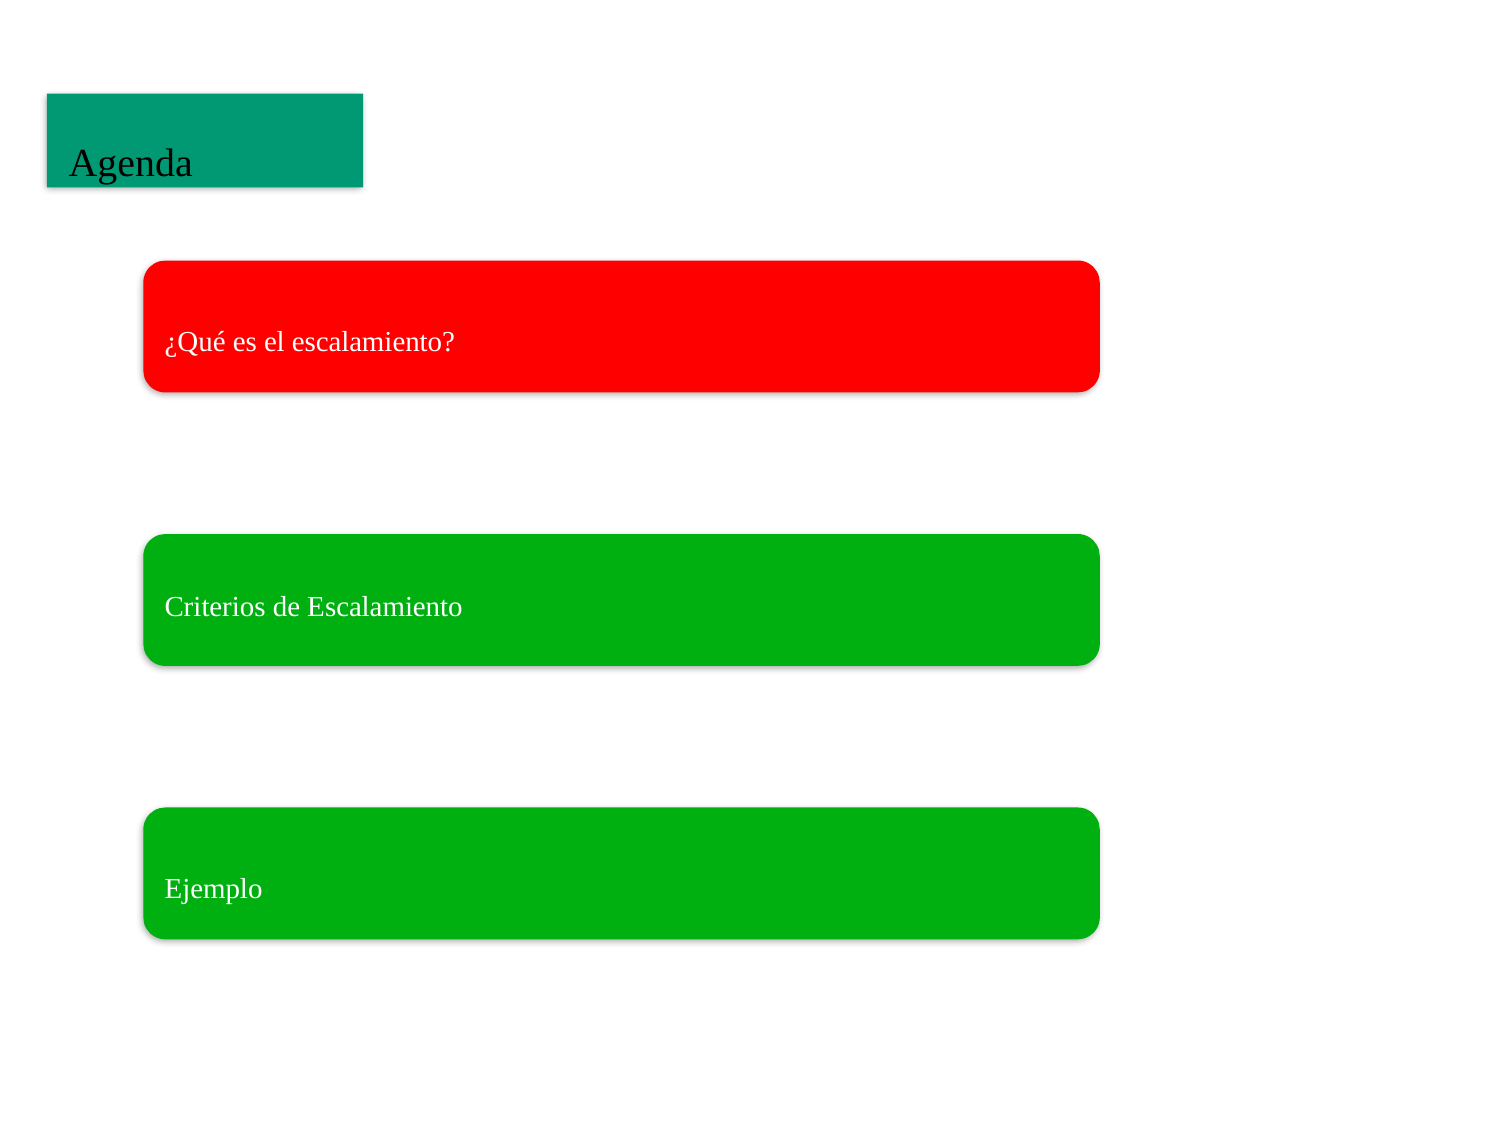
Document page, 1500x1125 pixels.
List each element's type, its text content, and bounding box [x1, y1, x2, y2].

text_box Agenda [46, 93, 364, 188]
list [74, 245, 1442, 1067]
